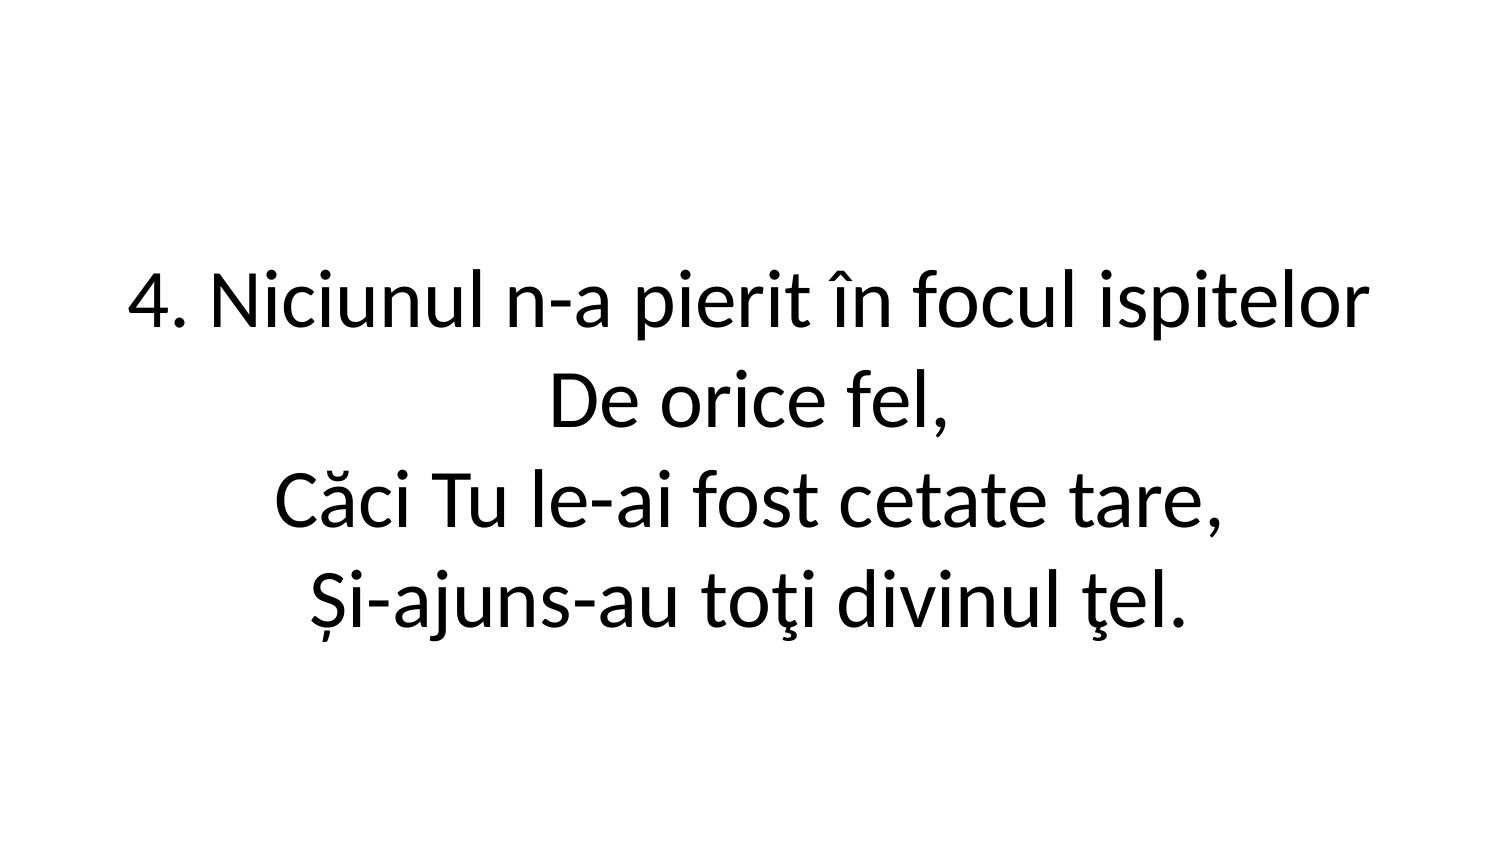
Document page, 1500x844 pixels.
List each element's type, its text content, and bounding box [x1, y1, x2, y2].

text_box 4. Niciunul n-a pierit în focul ispitelor De orice fel, Căci Tu le-ai fost cetate tare, Și-ajuns-au toţi divinul ţel. [112, 192, 1388, 652]
